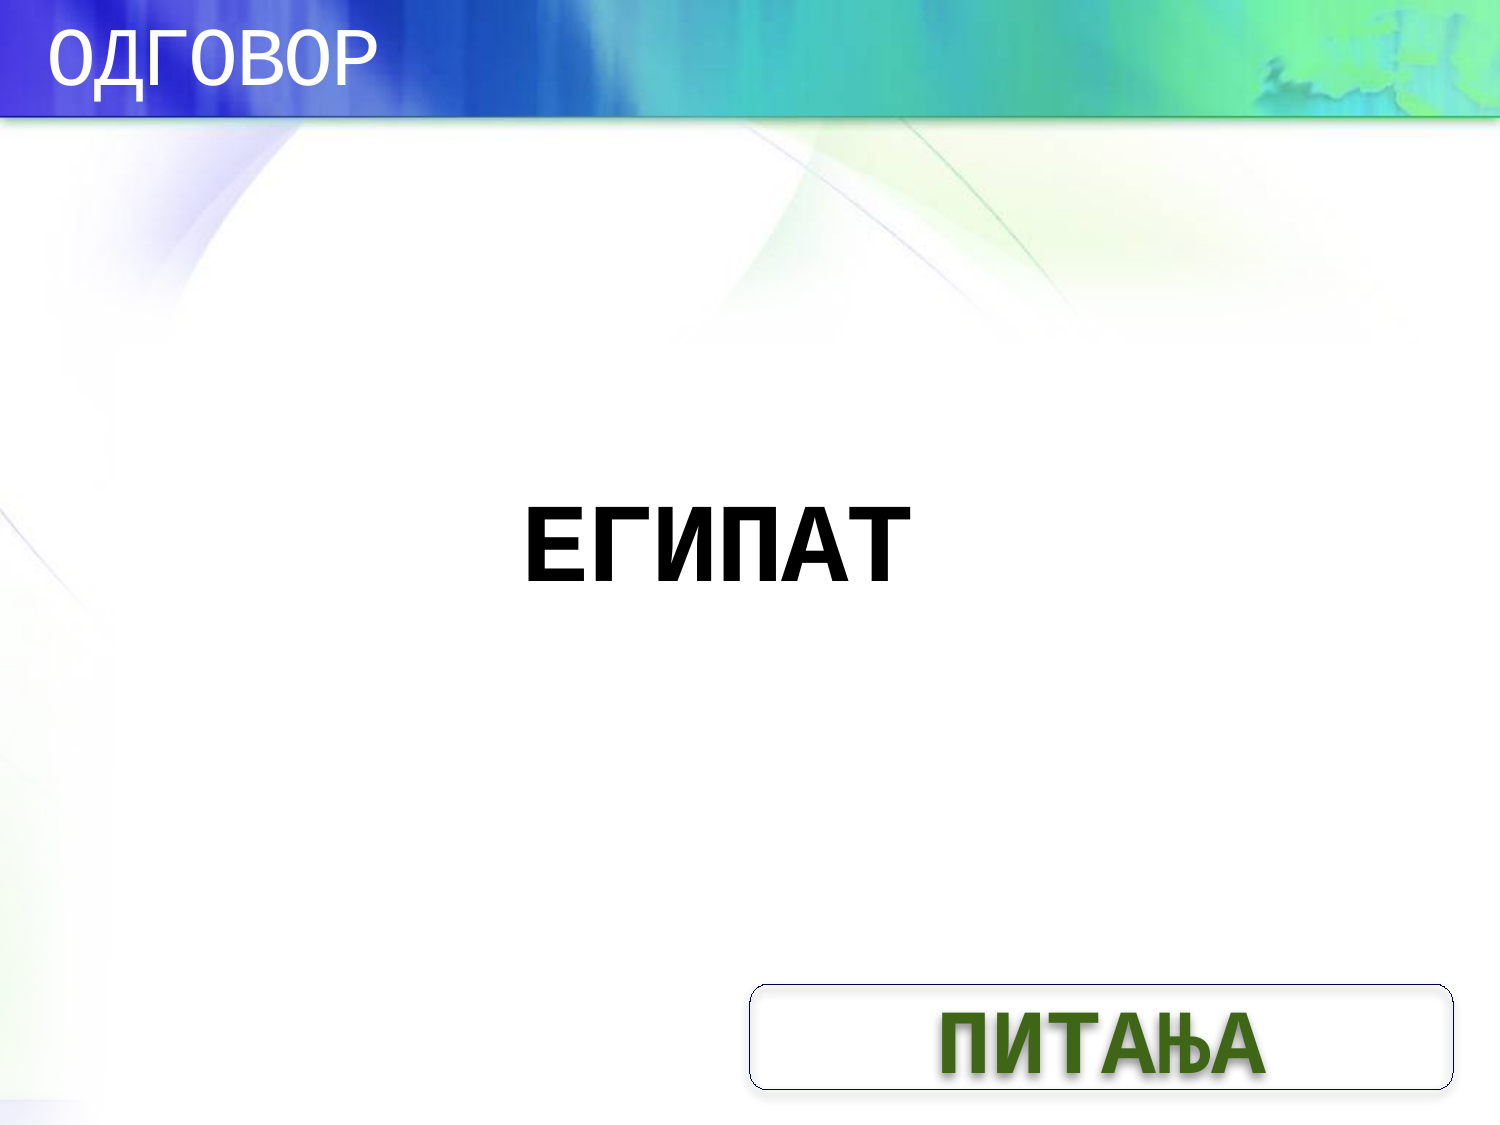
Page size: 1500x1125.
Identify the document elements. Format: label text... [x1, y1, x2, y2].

title ЕГИПАТ [70, 152, 1430, 938]
picture [0, 0, 1500, 1125]
text_box ОДГОВОР [46, 0, 774, 118]
text_box ПИТАЊА [749, 984, 1454, 1090]
